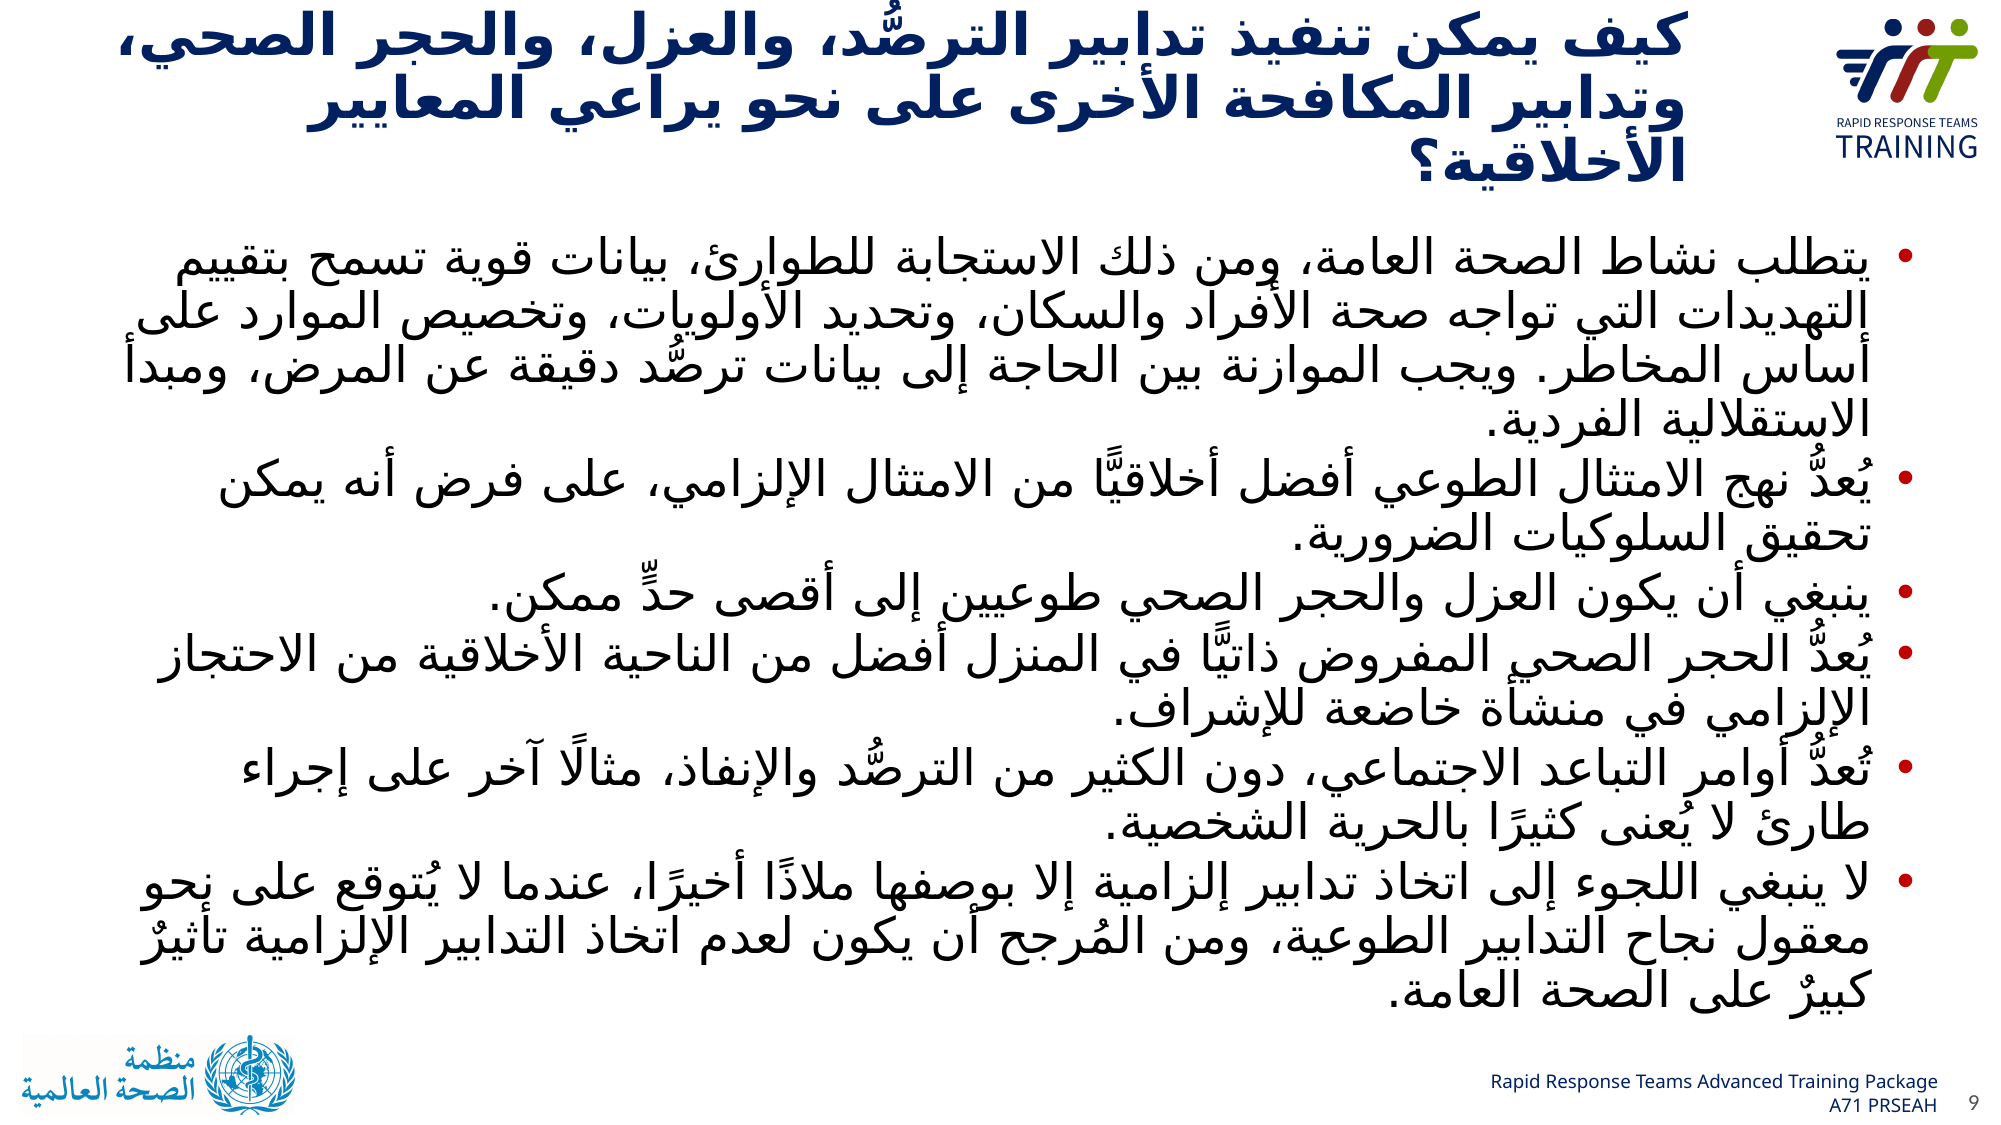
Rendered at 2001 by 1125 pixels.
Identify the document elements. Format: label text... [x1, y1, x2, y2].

picture [149, 1091, 166, 1095]
picture [1835, 19, 1978, 167]
picture [220, 1091, 278, 1107]
picture [22, 1035, 295, 1115]
list يتطلب نشاط الصحة العامة، ومن ذلك الاستجابة للطوارئ، بيانات قوية تسمح بتقييم التهديدات التي تواجه صحة الأفراد والسكان، وتحديد الأولويات، وتخصيص الموارد على أساس المخاطر. ويجب الموازنة بين الحاجة إلى بيانات ترصُّد دقيقة عن المرض، ومبدأ الاستقلالية الفردية. يُعدُّ نهج الامتثال الطوعي أفضل أخلاقيًّا من الامتثال الإلزامي، على فرض أنه يمكن تحقيق السلوكيات الضرورية. ينبغي أن يكون العزل والحجر الصحي طوعيين إلى أقصى حدٍّ ممكن. يُعدُّ الحجر الصحي المفروض ذاتيًّا في المنزل أفضل من الناحية الأخلاقية من الاحتجاز الإلزامي في منشأة خاضعة للإشراف. تُعدُّ أوامر التباعد الاجتماعي، دون الكثير من الترصُّد والإنفاذ، مثالًا آخر على إجراء طارئ لا يُعنى كثيرًا بالحرية الشخصية. لا ينبغي اللجوء إلى اتخاذ تدابير إلزامية إلا بوصفها ملاذًا أخيرًا، عندما لا يُتوقع على نحو معقول نجاح التدابير الطوعية، ومن المُرجح أن يكون لعدم اتخاذ التدابير الإلزامية تأثيرٌ كبيرٌ على الصحة العامة. [98, 223, 1923, 1091]
title كيف يمكن تنفيذ تدابير الترصُّد، والعزل، والحجر الصحي، وتدابير المكافحة الأخرى على نحو يراعي المعايير الأخلاقية؟ [45, 7, 1697, 193]
